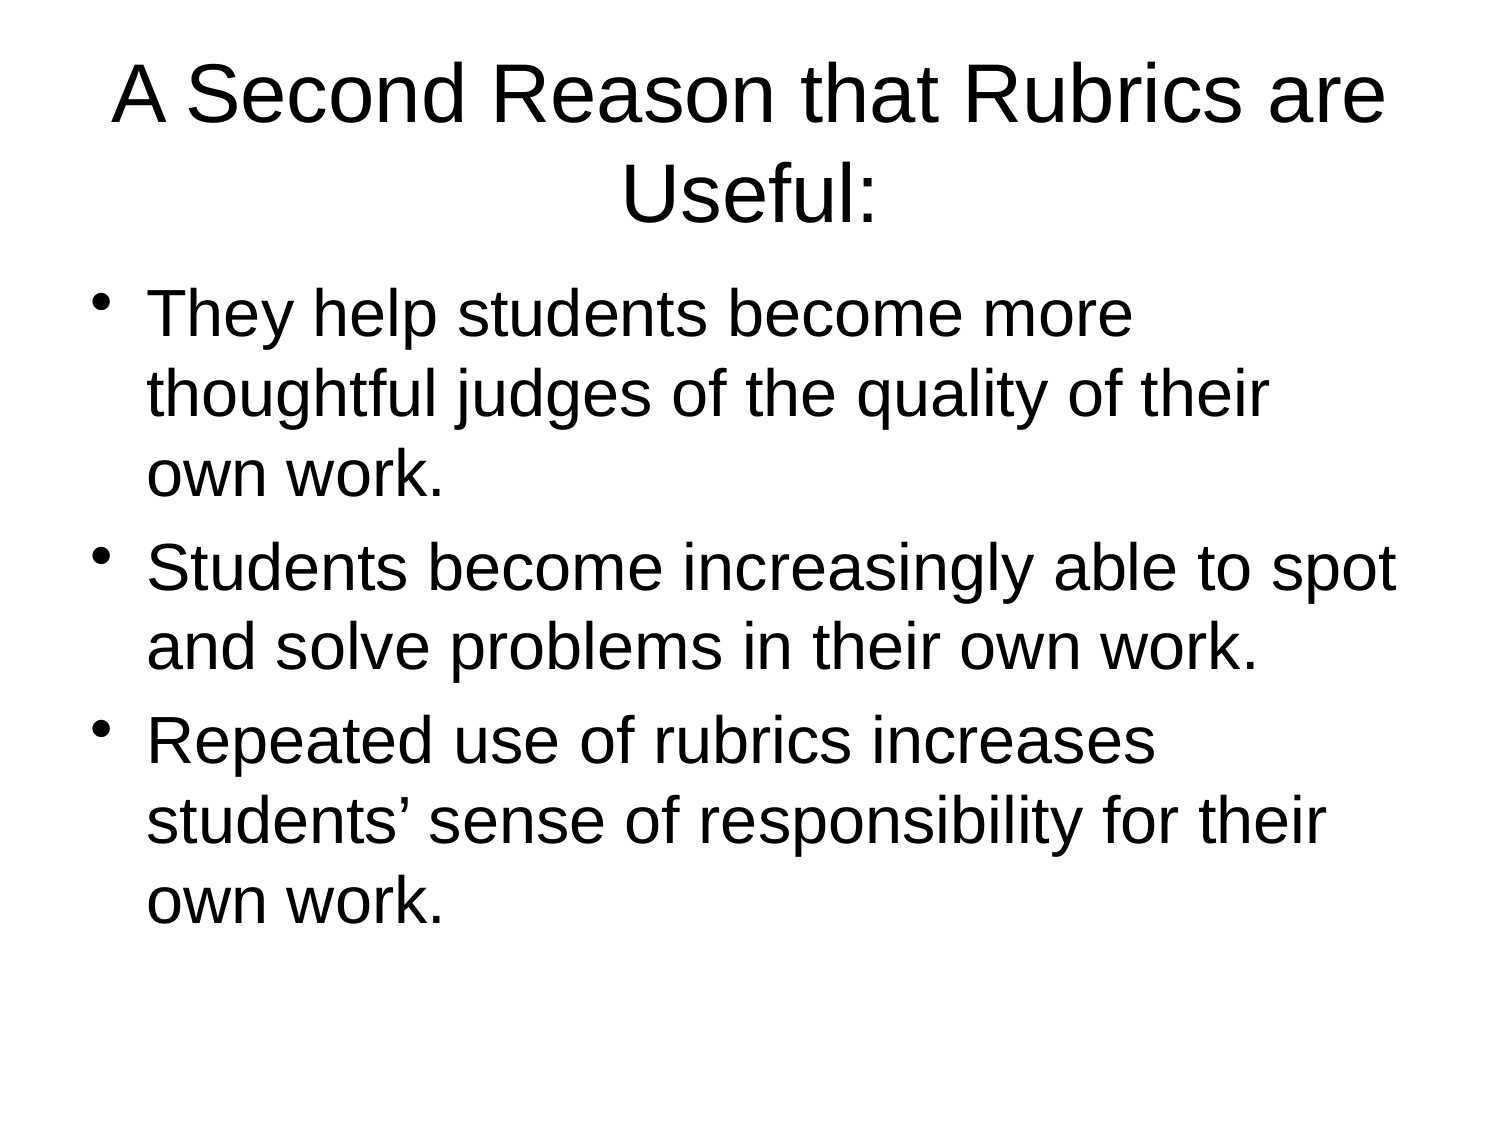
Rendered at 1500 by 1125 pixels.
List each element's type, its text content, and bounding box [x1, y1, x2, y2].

title A Second Reason that Rubrics are Useful: [75, 45, 1425, 233]
list They help students become more thoughtful judges of the quality of their own work. Students become increasingly able to spot and solve problems in their own work. Repeated use of rubrics increases students’ sense of responsibility for their own work. [75, 262, 1425, 1005]
